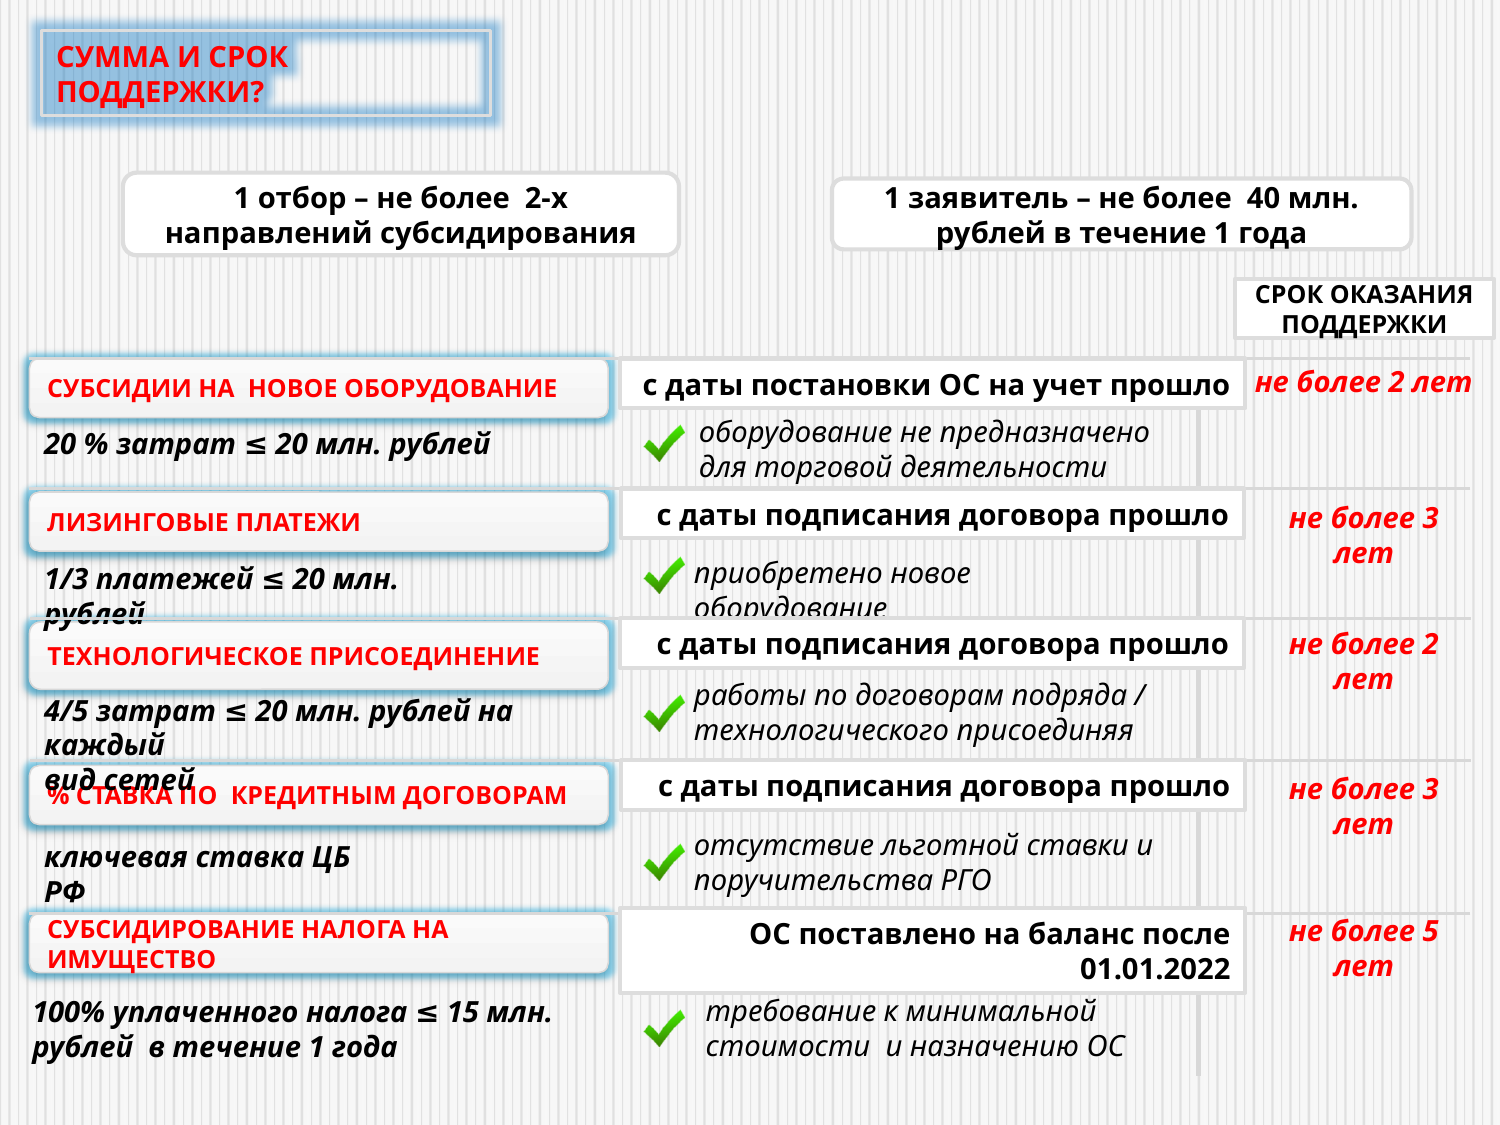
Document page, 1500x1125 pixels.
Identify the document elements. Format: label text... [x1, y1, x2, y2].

picture [643, 424, 686, 463]
picture [643, 842, 686, 881]
picture [643, 694, 686, 732]
picture [643, 1008, 686, 1047]
text_box СУММА И СРОК ПОДДЕРЖКИ? [41, 30, 491, 116]
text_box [17, 172, 1495, 1077]
picture [643, 555, 686, 594]
